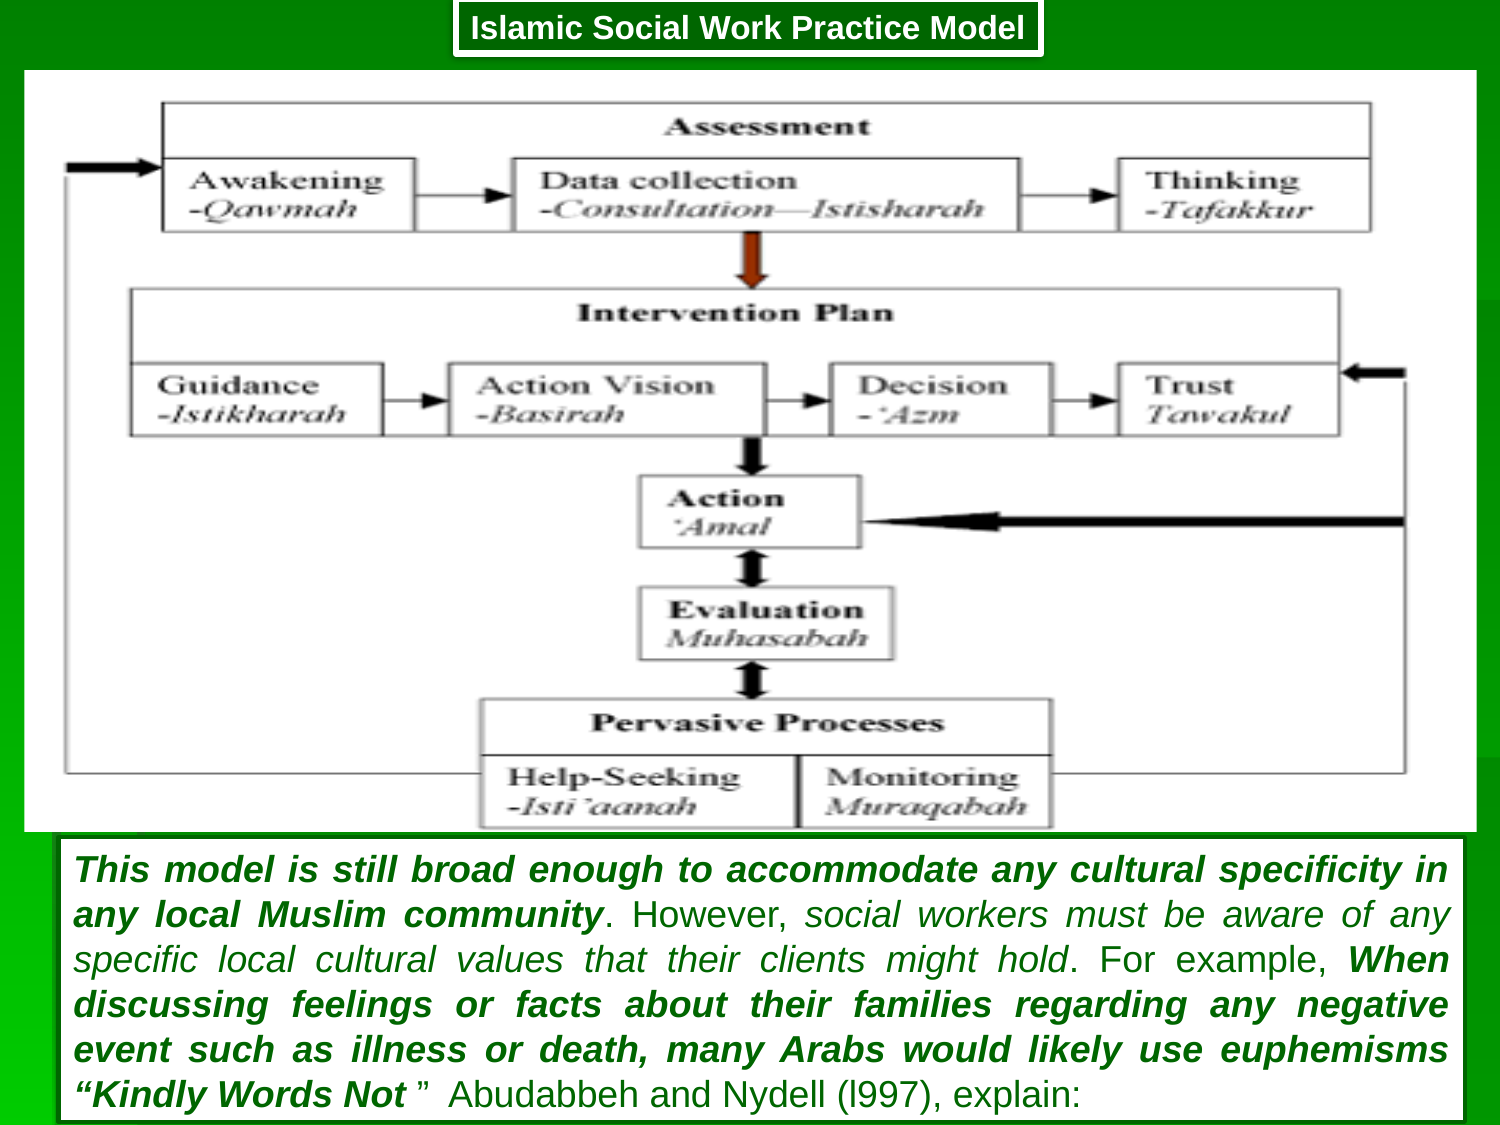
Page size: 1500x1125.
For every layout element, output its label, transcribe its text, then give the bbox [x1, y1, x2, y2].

text_box This model is still broad enough to accommodate any cultural specificity in any local Muslim community. However, social workers must be aware of any specific local cultural values that their clients might hold. For example, When discussing feelings or facts about their families regarding any negative event such as illness or death, many Arabs would likely use euphemisms “Kindly Words Not ” Abudabbeh and Nydell (l997), explain: [56, 841, 1467, 1124]
text_box Islamic Social Work Practice Model [453, 0, 1044, 57]
picture [24, 70, 1477, 833]
